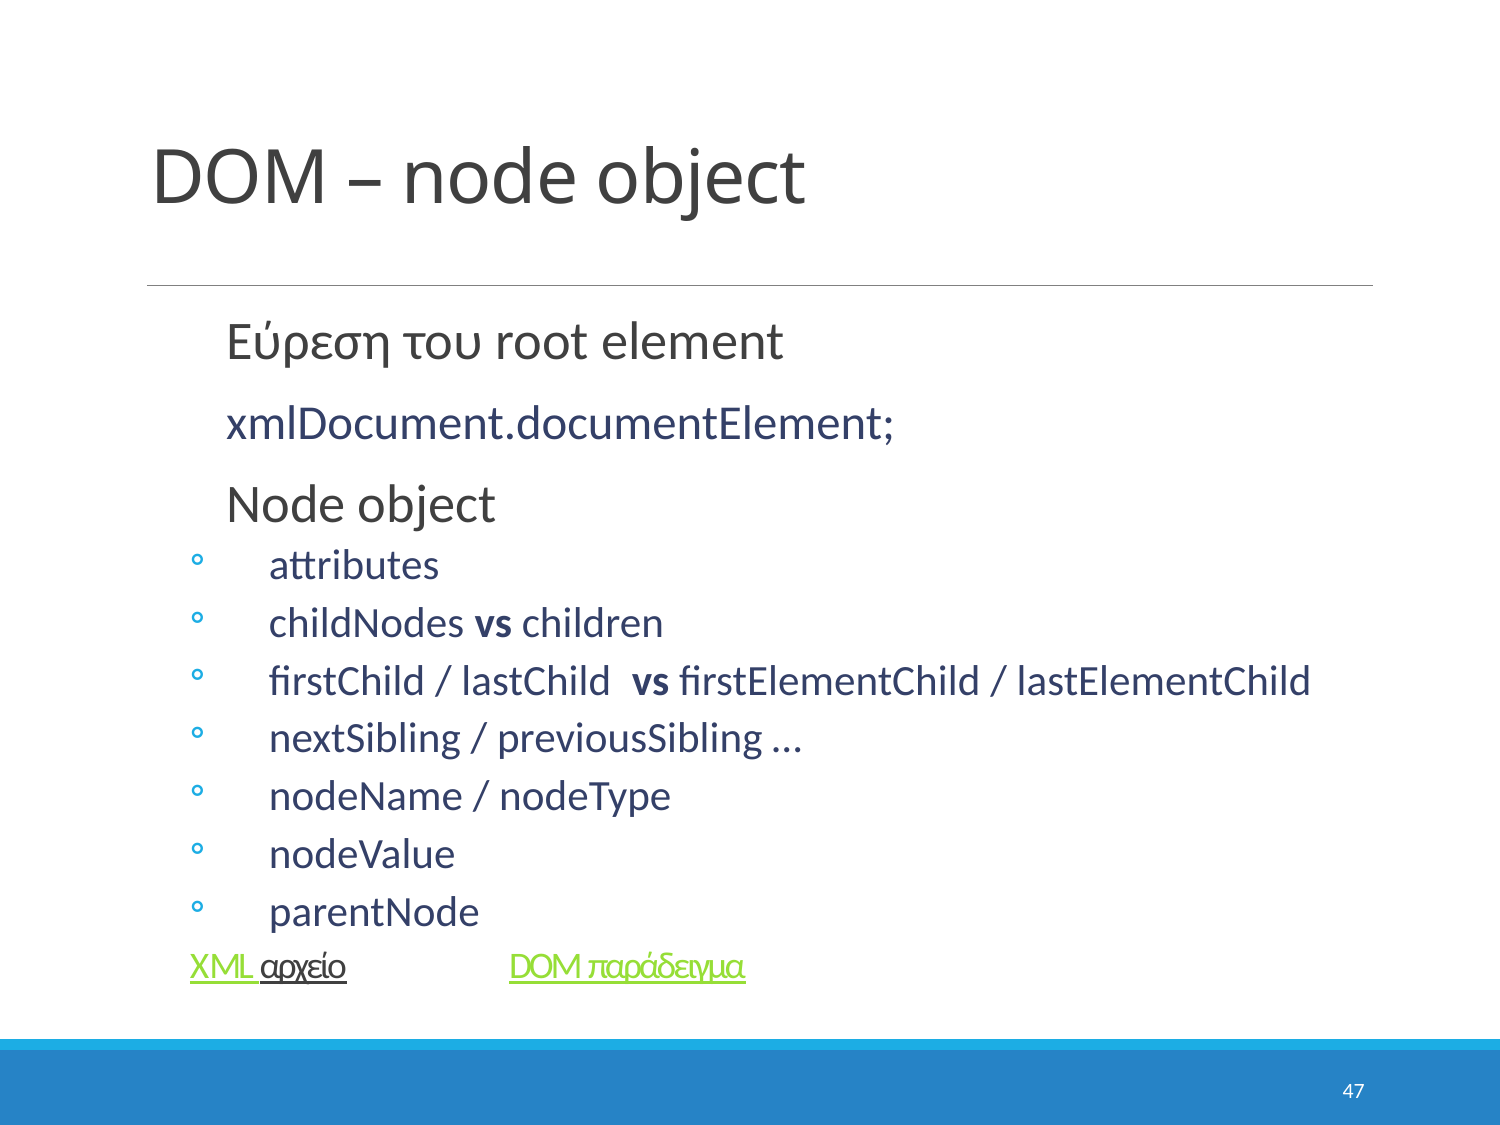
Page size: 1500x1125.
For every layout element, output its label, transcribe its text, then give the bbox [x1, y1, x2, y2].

slide_number 47 [1218, 1059, 1380, 1120]
list Εύρεση του root element xmlDocument.documentElement; Node object attributes childNodes vs children firstChild / lastChild vs firstElementChild / lastElementChild nextSibling / previousSibling … nodeName / nodeType nodeValue parentNode ΧML αρχείο DOM παράδειγμα [135, 304, 1373, 1029]
title DOM – node object [135, 43, 1373, 227]
